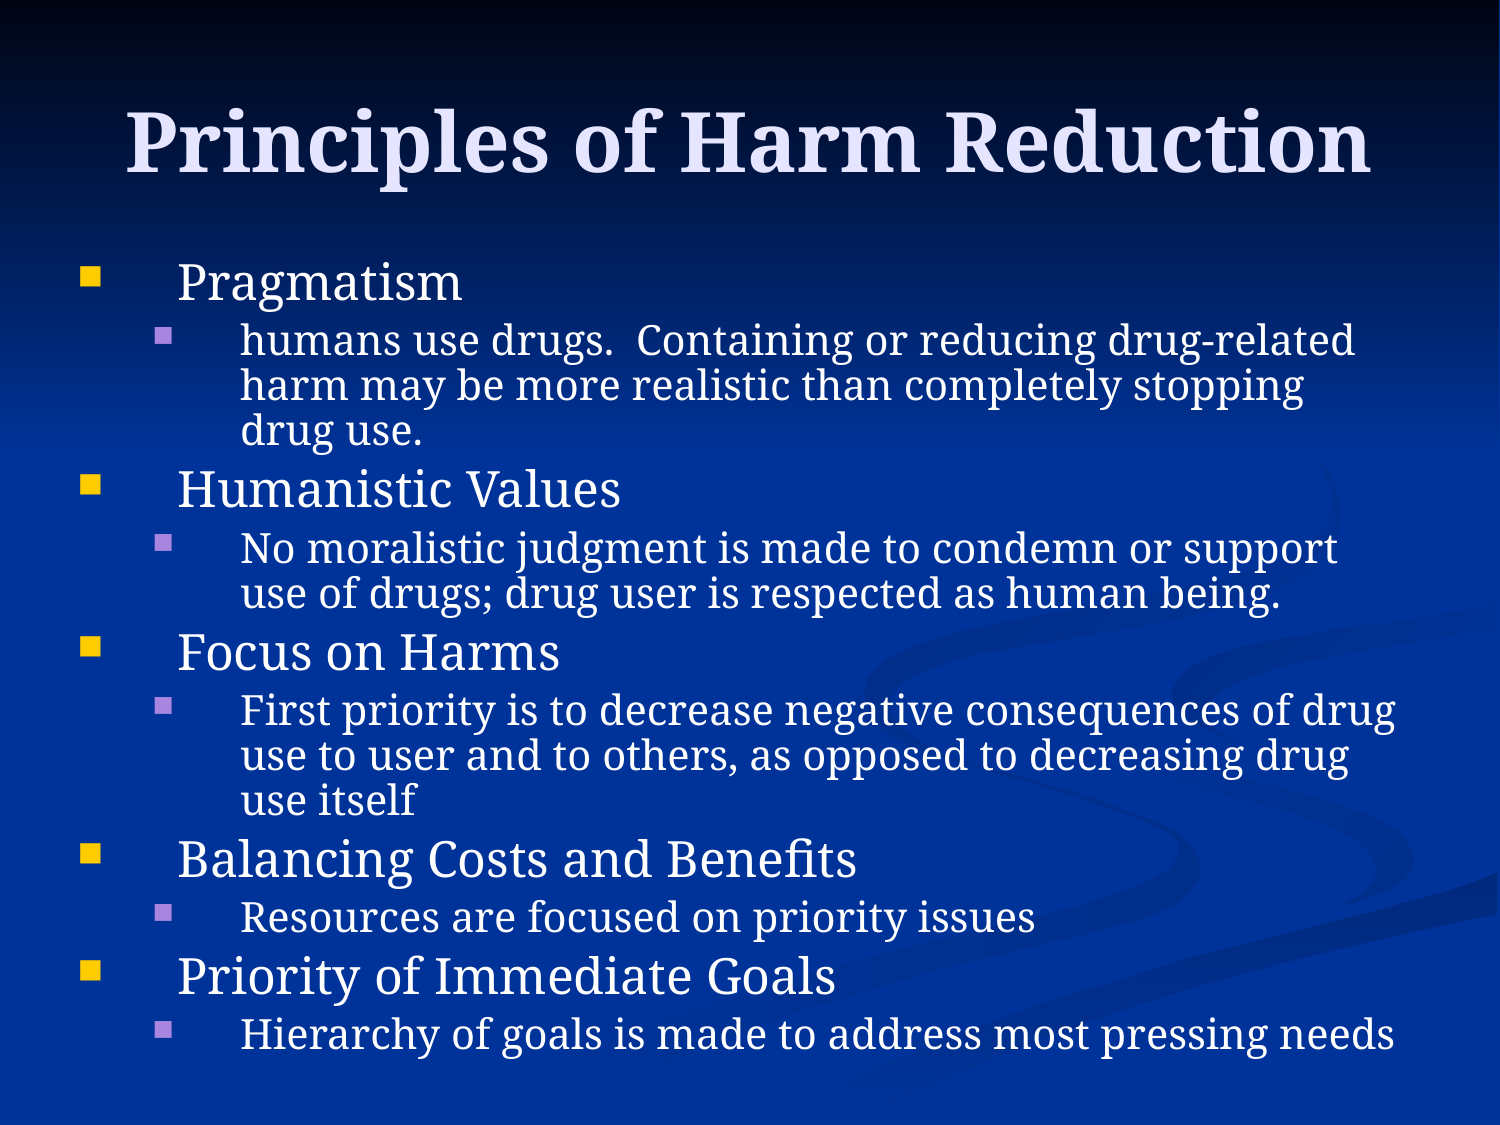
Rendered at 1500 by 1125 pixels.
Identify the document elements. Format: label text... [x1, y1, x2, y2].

title Principles of Harm Reduction [74, 44, 1426, 233]
list Pragmatism humans use drugs. Containing or reducing drug-related harm may be more realistic than completely stopping drug use. Humanistic Values No moralistic judgment is made to condemn or support use of drugs; drug user is respected as human being. Focus on Harms First priority is to decrease negative consequences of drug use to user and to others, as opposed to decreasing drug use itself Balancing Costs and Benefits Resources are focused on priority issues Priority of Immediate Goals Hierarchy of goals is made to address most pressing needs [62, 249, 1413, 994]
